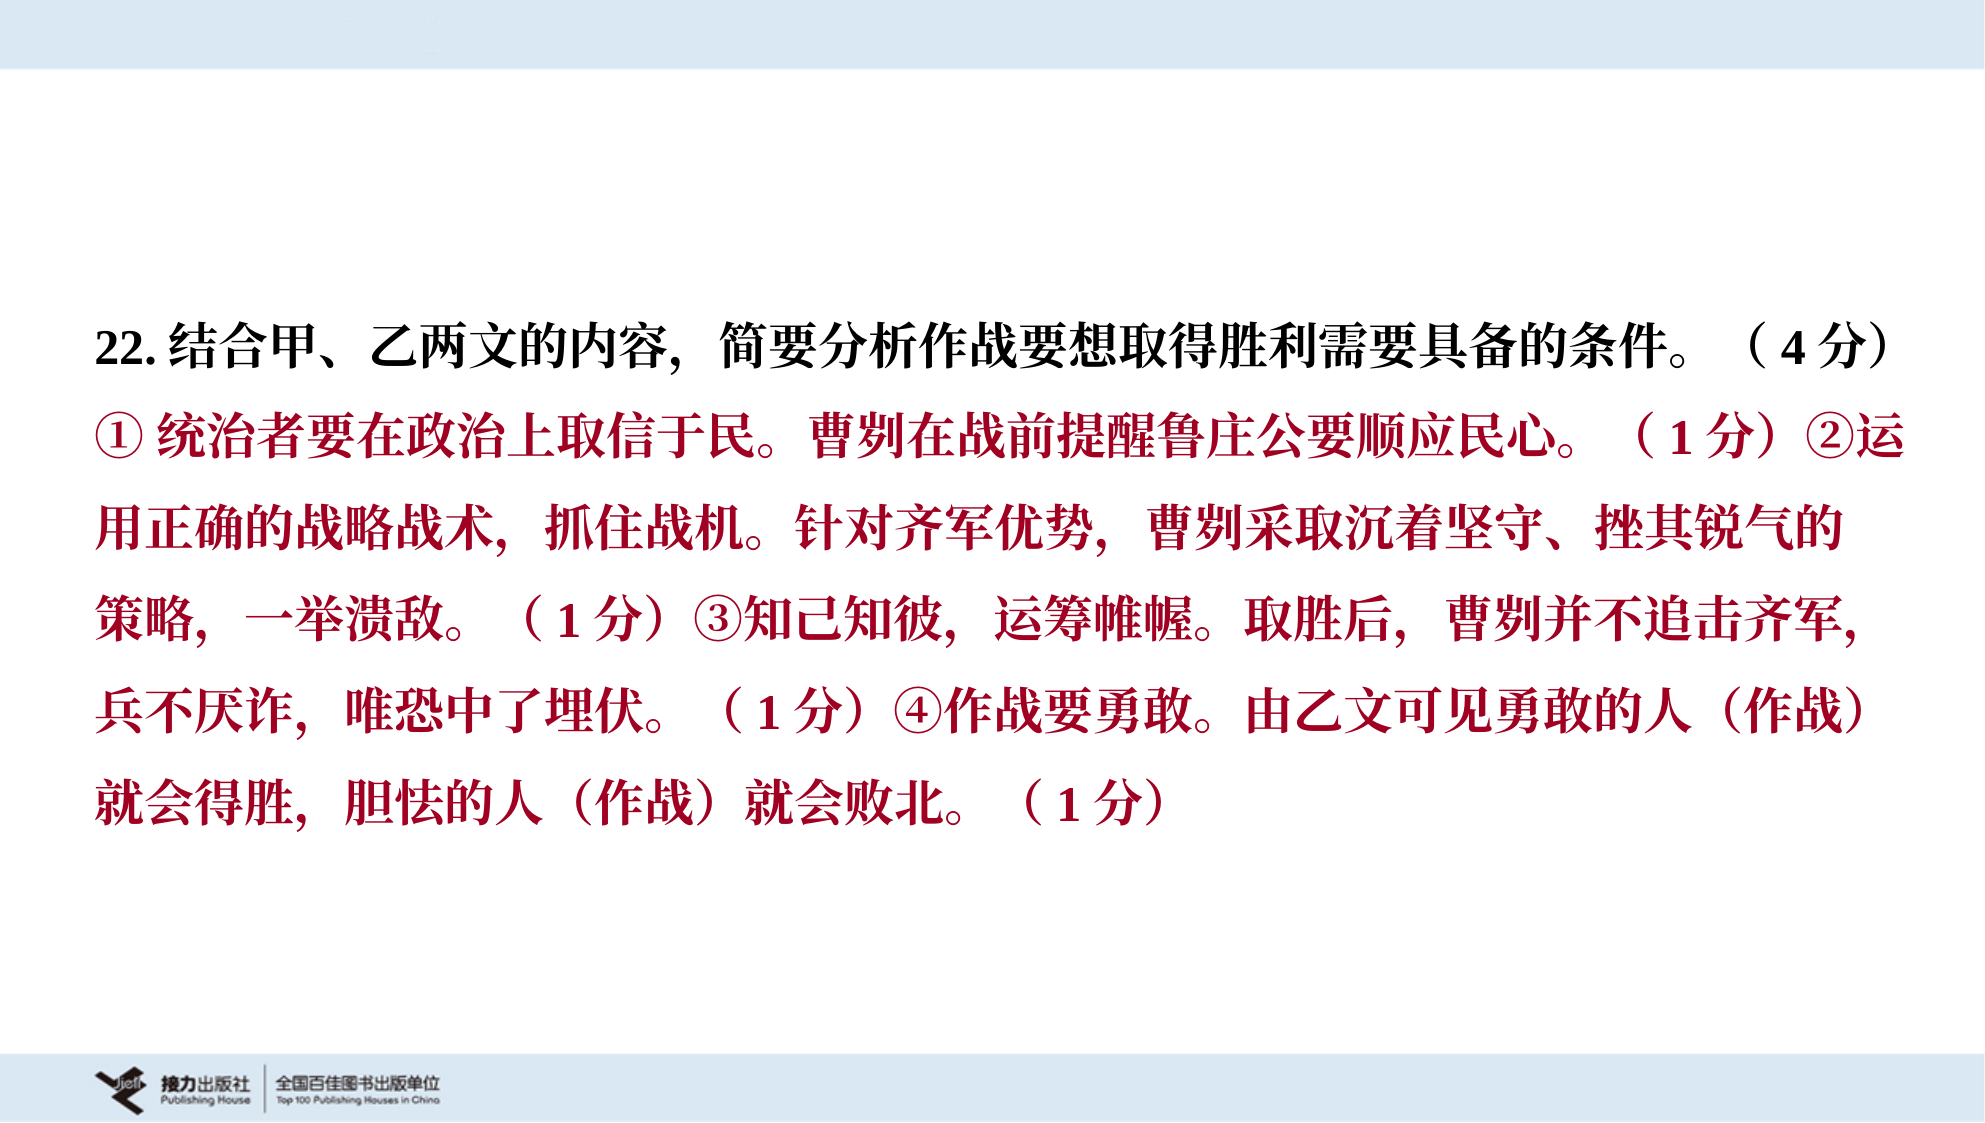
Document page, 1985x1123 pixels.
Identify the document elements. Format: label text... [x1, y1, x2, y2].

picture [0, 0, 1985, 1122]
text_box 22.结合甲、乙两文的内容，简要分析作战要想取得胜利需要具备的条件。（4分） [94, 287, 1915, 375]
text_box ①统治者要在政治上取信于民。曹刿在战前提醒鲁庄公要顺应民心。（1分）②运 用正确的战略战术，抓住战机。针对齐军优势，曹刿采取沉着坚守、挫其锐气的 策略，一举溃敌。（1分）③知己知彼，运筹帷幄。取胜后，曹刿并不追击齐军， 兵不厌诈，唯恐中了埋伏。（1分）④作战要勇敢。由乙文可见勇敢的人（作战） 就会得胜，胆怯的人（作战）就会败北。（1分） [94, 372, 1892, 832]
